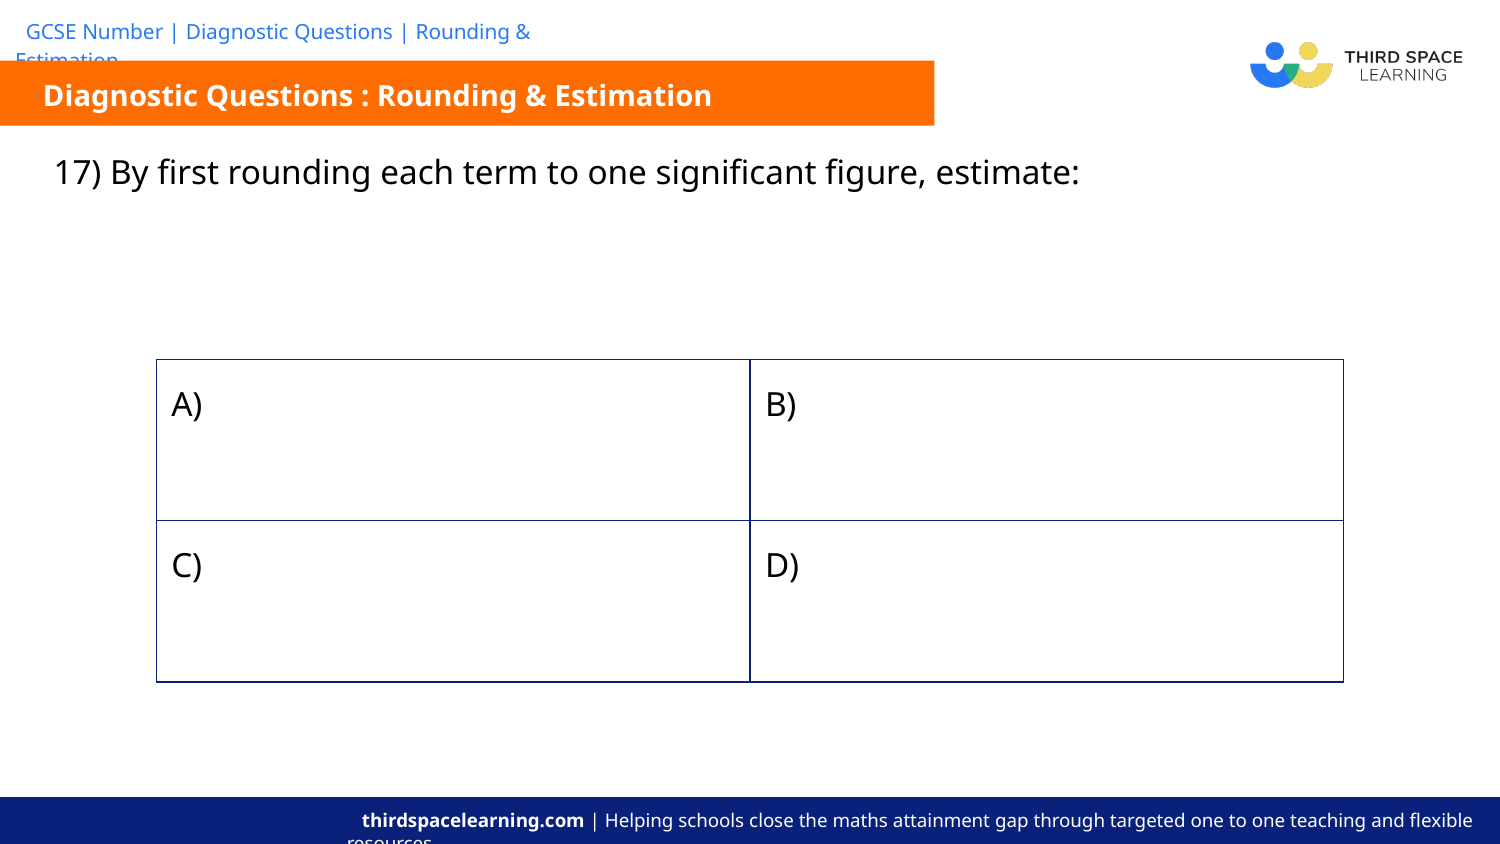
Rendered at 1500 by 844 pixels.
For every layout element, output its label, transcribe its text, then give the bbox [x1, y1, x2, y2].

picture [1250, 33, 1465, 99]
text_box Diagnostic Questions : Rounding & Estimation [27, 61, 828, 127]
